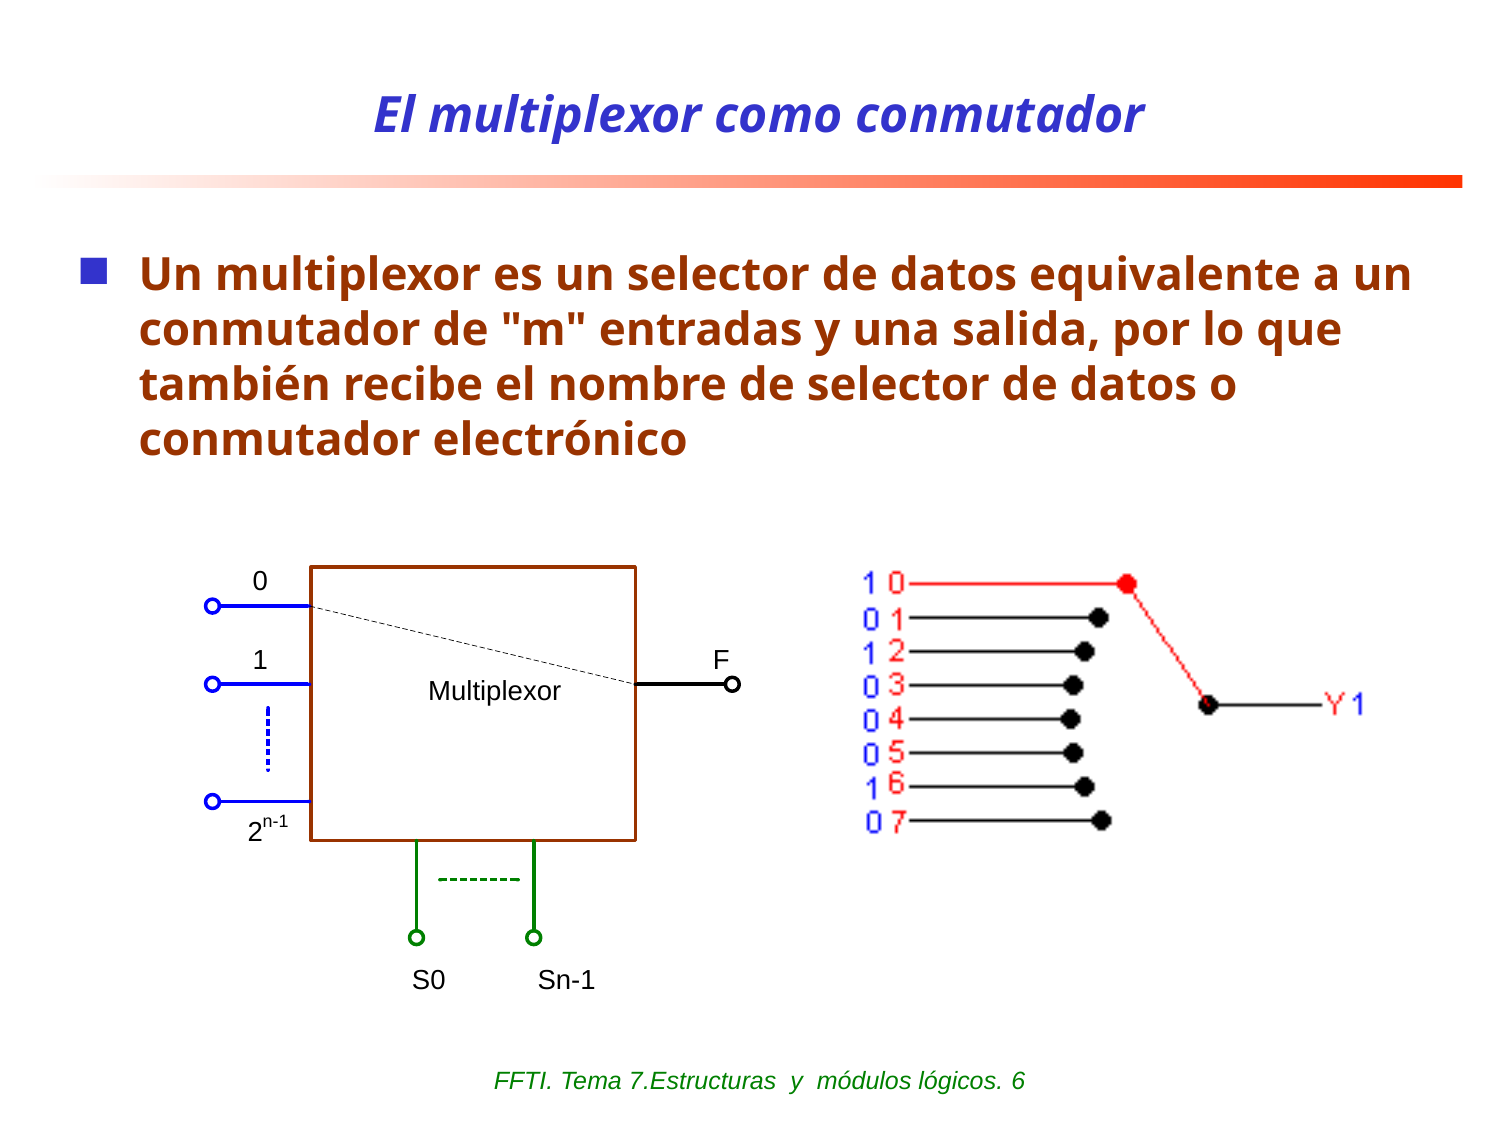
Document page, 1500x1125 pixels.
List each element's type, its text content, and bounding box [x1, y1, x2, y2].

list Un multiplexor es un selector de datos equivalente a un conmutador de "m" entradas y una salida, por lo que también recibe el nombre de selector de datos o conmutador electrónico [68, 237, 1451, 490]
picture [850, 558, 1413, 851]
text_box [200, 558, 745, 1002]
footer FFTI. Tema 7.Estructuras y módulos lógicos. 6 [68, 1056, 1451, 1103]
title El multiplexor como conmutador [68, 49, 1451, 176]
